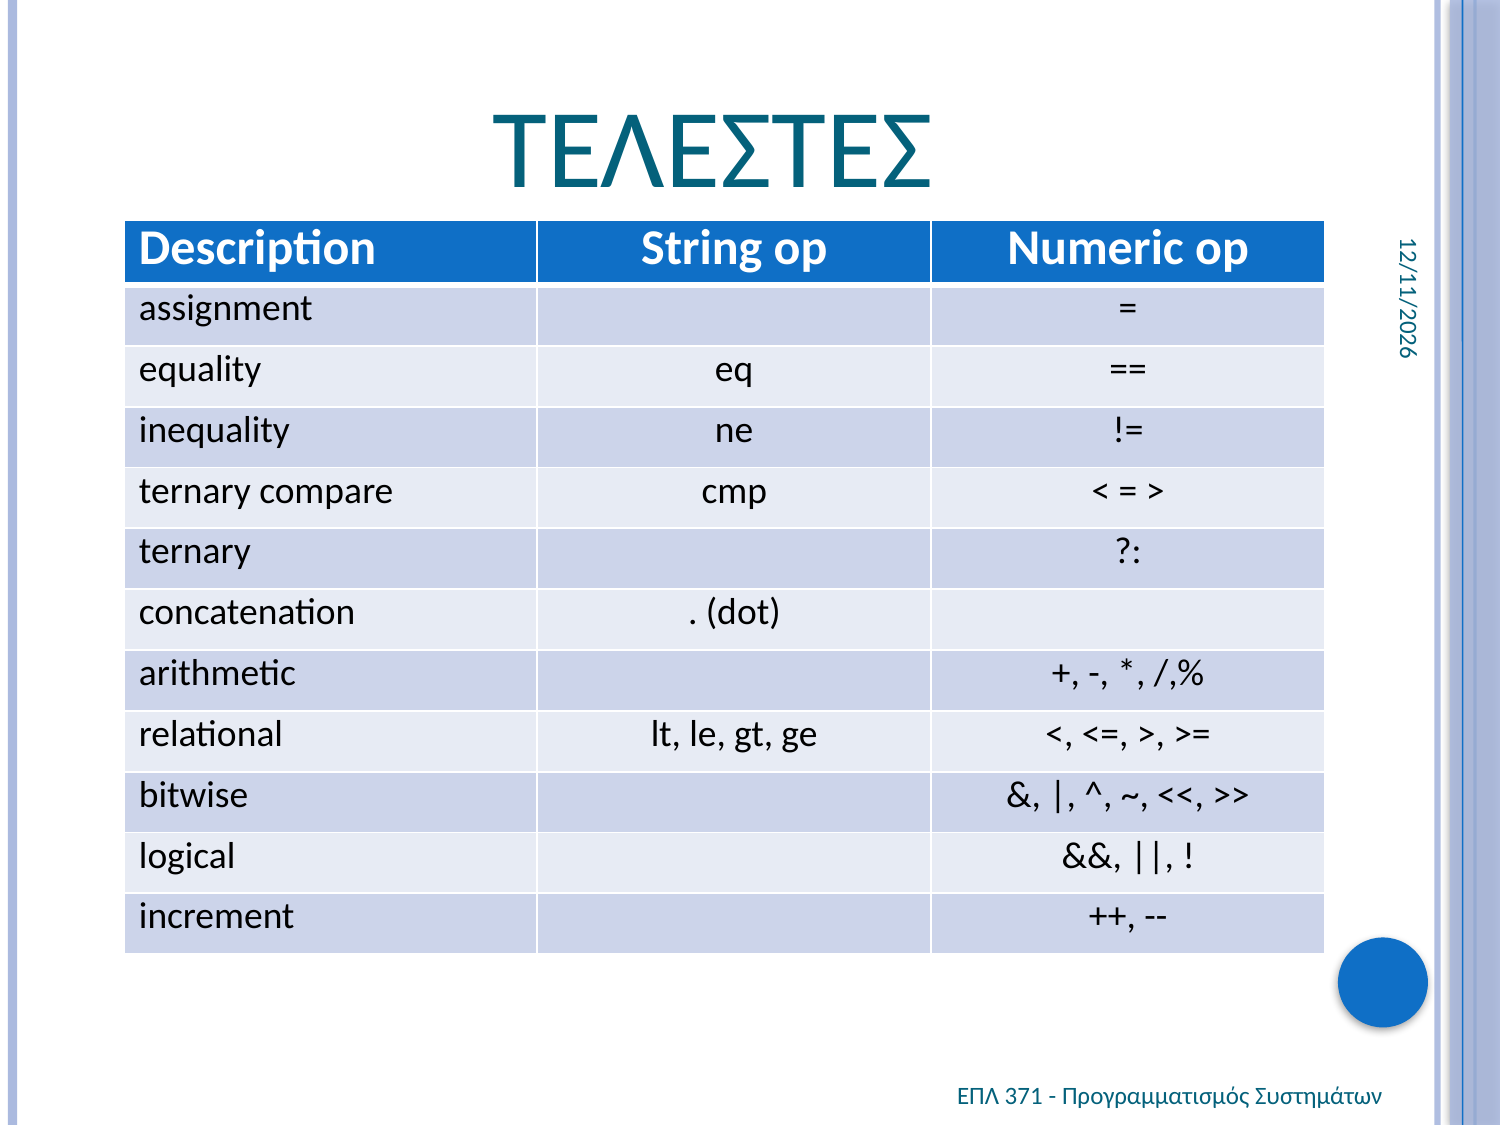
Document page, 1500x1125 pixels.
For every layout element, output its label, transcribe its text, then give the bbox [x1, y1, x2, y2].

table_cell cmp [538, 468, 930, 527]
table_cell concatenation [125, 590, 536, 649]
table_cell < = > [932, 468, 1324, 527]
table_cell [538, 773, 930, 832]
title Τελεστεσ [100, 42, 1326, 218]
table_cell [538, 529, 930, 588]
table_cell arithmetic [125, 651, 536, 710]
table_cell inequality [125, 408, 536, 467]
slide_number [1378, 43, 1442, 374]
table_cell [538, 833, 930, 892]
table_header String op [538, 221, 930, 282]
table_cell [538, 651, 930, 710]
table_cell ne [538, 408, 930, 467]
table_cell != [932, 408, 1324, 467]
table_cell increment [125, 894, 536, 953]
table_cell lt, le, gt, ge [538, 712, 930, 771]
footer ΕΠΛ 371 - Προγραμματισμός Συστημάτων [942, 1065, 1468, 1125]
table_cell [932, 590, 1324, 649]
table_cell ?: [932, 529, 1324, 588]
table_cell &, |, ^, ~, <<, >> [932, 773, 1324, 832]
table_cell [538, 288, 930, 345]
table_cell +, -, *, /,% [932, 651, 1324, 710]
table_header Description [125, 221, 536, 282]
table_cell ternary [125, 529, 536, 588]
table_header Numeric op [932, 221, 1324, 282]
table_cell logical [125, 833, 536, 892]
table_cell ++, -- [932, 894, 1324, 953]
table_cell . (dot) [538, 590, 930, 649]
table_cell assignment [125, 288, 536, 345]
table_cell ternary compare [125, 468, 536, 527]
table_cell &&, ||, ! [932, 833, 1324, 892]
table_cell bitwise [125, 773, 536, 832]
table_cell = [932, 288, 1324, 345]
table_cell equality [125, 347, 536, 406]
table_cell eq [538, 347, 930, 406]
table_cell relational [125, 712, 536, 771]
table_cell == [932, 347, 1324, 406]
table_cell <, <=, >, >= [932, 712, 1324, 771]
table_cell [538, 894, 930, 953]
